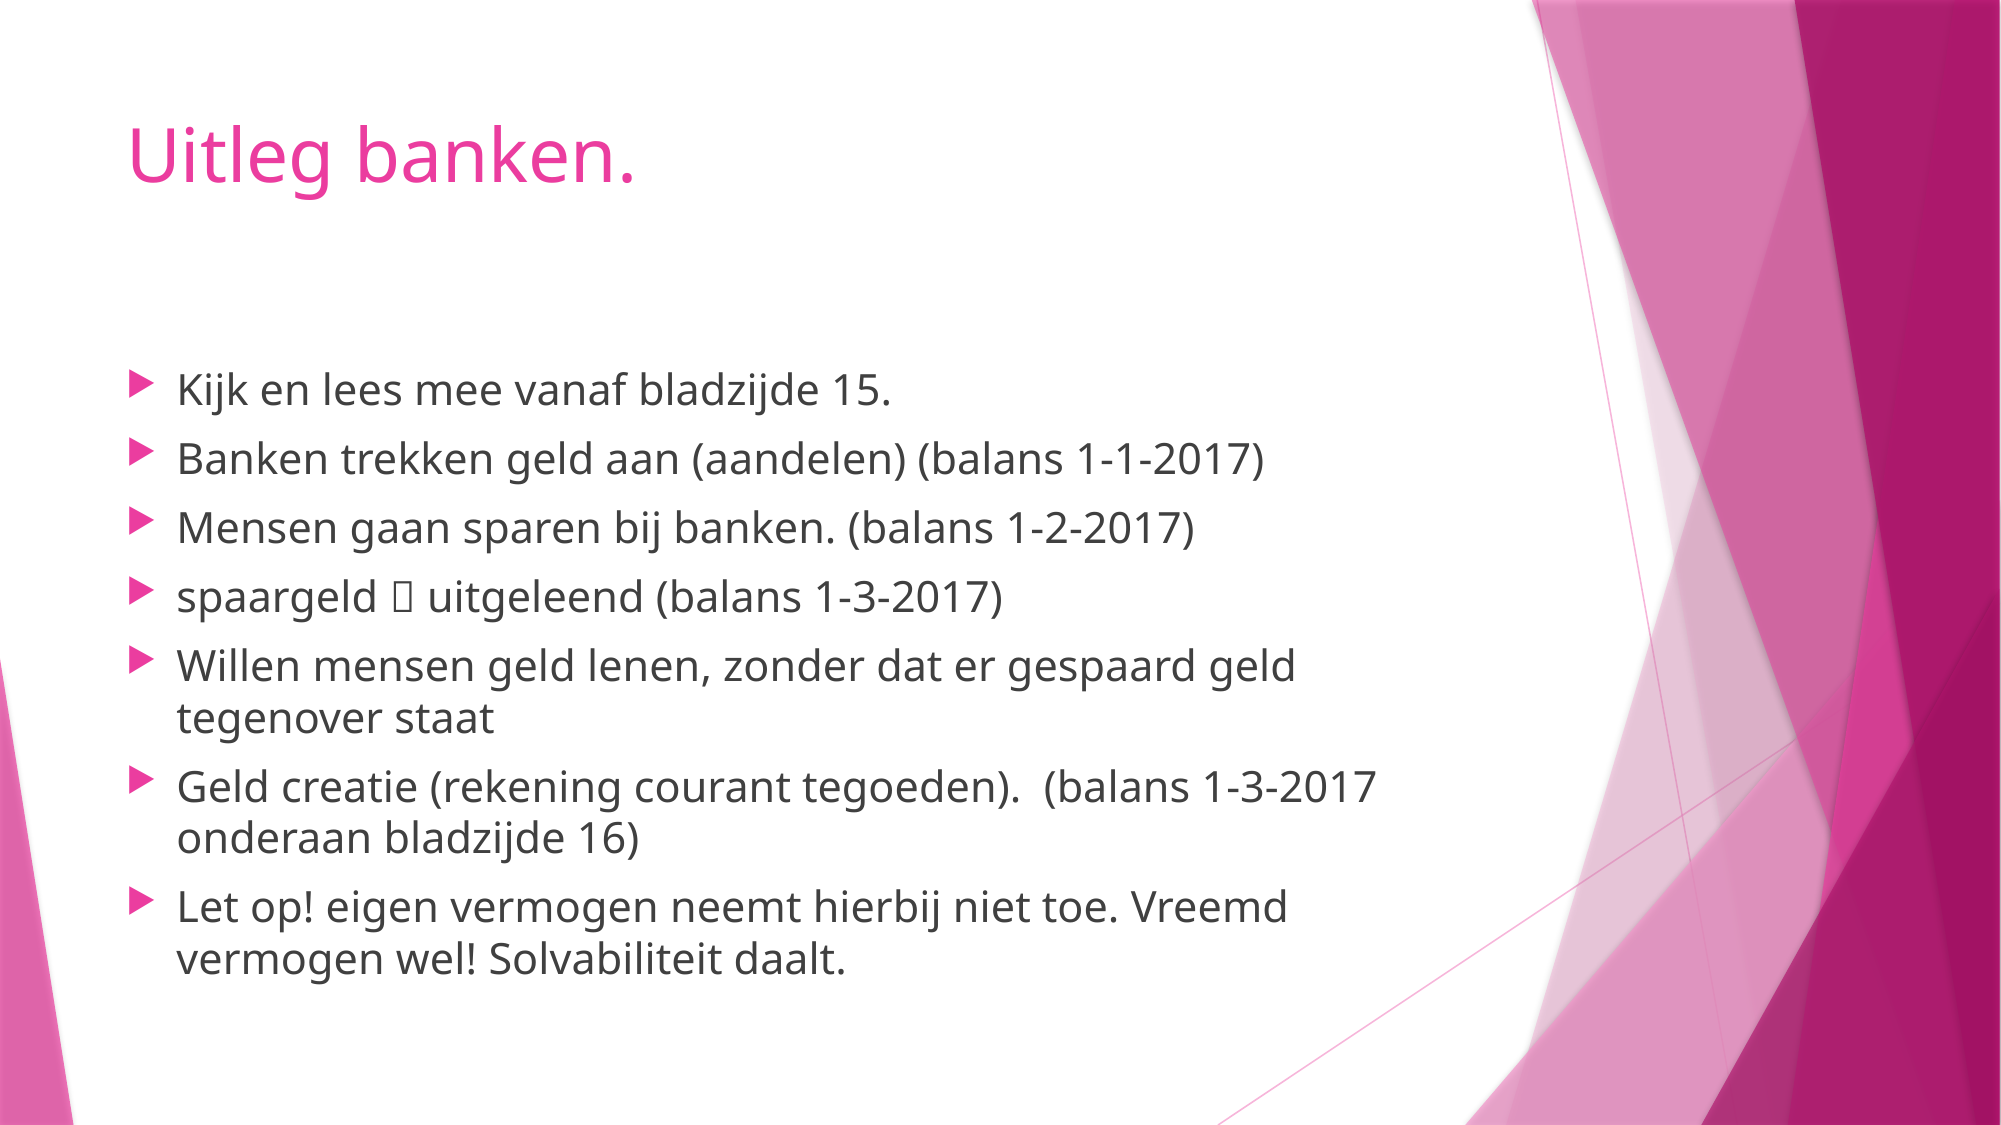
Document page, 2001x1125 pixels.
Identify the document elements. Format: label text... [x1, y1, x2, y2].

title Uitleg banken. [111, 99, 1522, 317]
list Kijk en lees mee vanaf bladzijde 15. Banken trekken geld aan (aandelen) (balans 1-1-2017) Mensen gaan sparen bij banken. (balans 1-2-2017) spaargeld  uitgeleend (balans 1-3-2017) Willen mensen geld lenen, zonder dat er gespaard geld tegenover staat Geld creatie (rekening courant tegoeden). (balans 1-3-2017 onderaan bladzijde 16) Let op! eigen vermogen neemt hierbij niet toe. Vreemd vermogen wel! Solvabiliteit daalt. [111, 354, 1522, 992]
